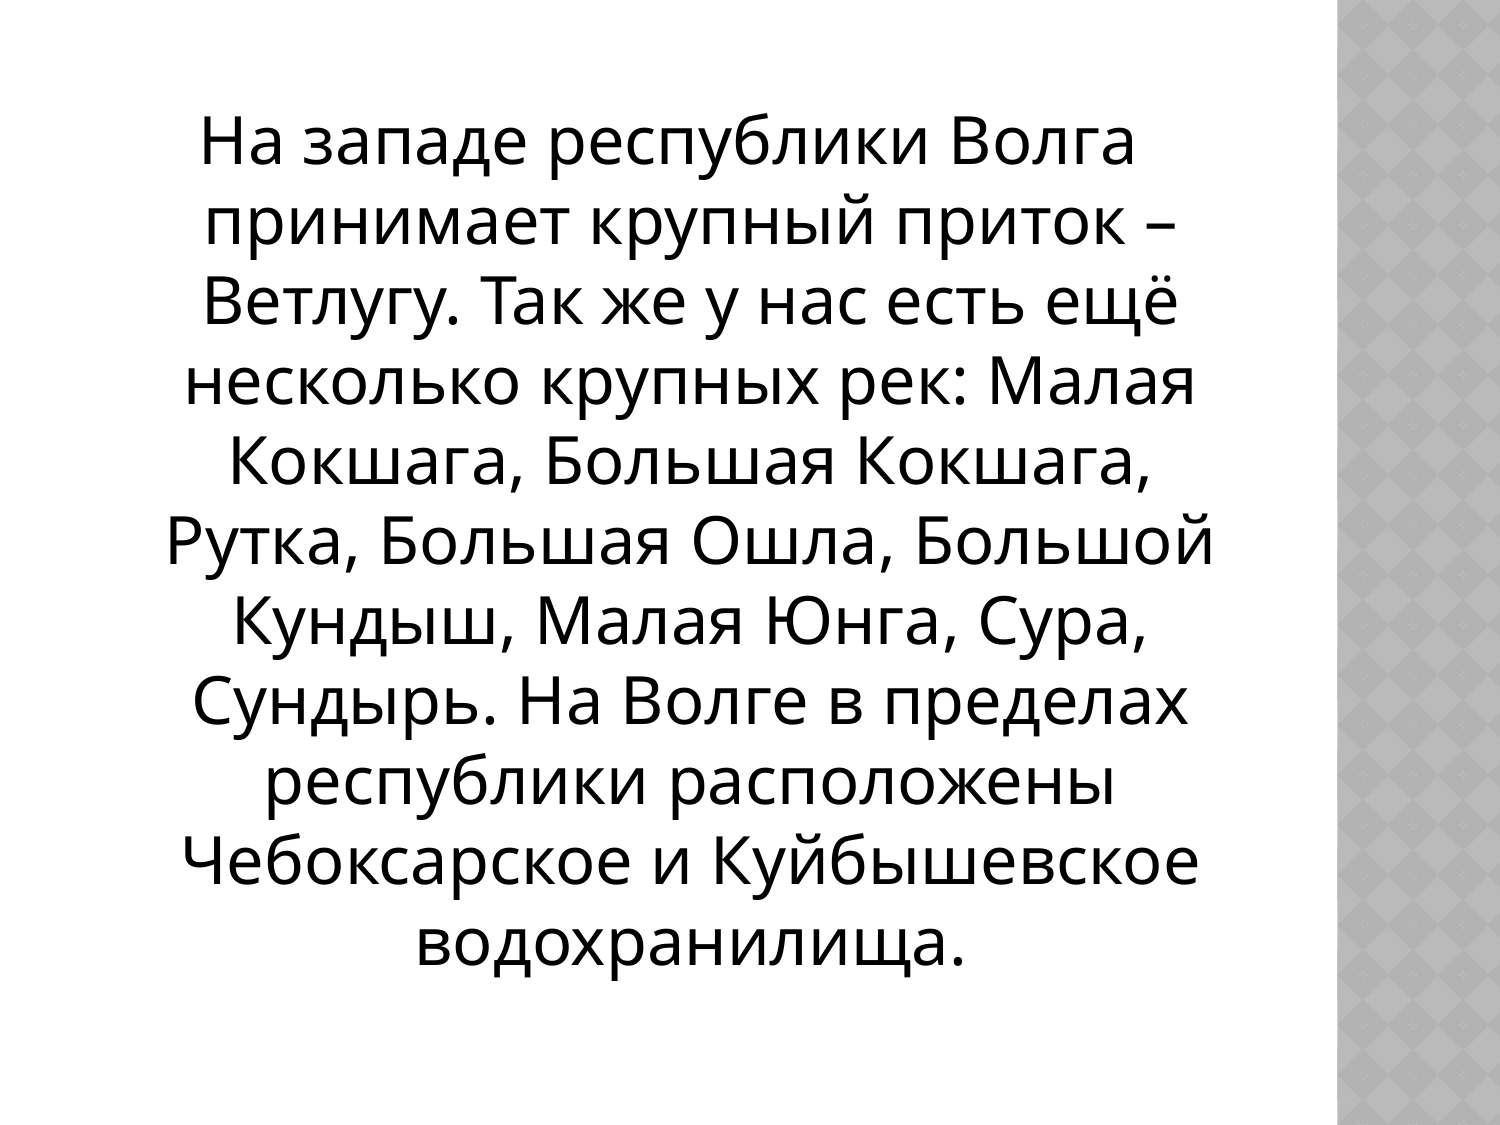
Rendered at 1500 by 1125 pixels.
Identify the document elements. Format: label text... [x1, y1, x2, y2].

list На западе республики Волга принимает крупный приток –Ветлугу. Так же у нас есть ещё несколько крупных рек: Малая Кокшага, Большая Кокшага, Рутка, Большая Ошла, Большой Кундыш, Малая Юнга, Сура, Сундырь. На Волге в пределах республики расположены Чебоксарское и Куйбышевское водохранилища. [75, 90, 1263, 1059]
